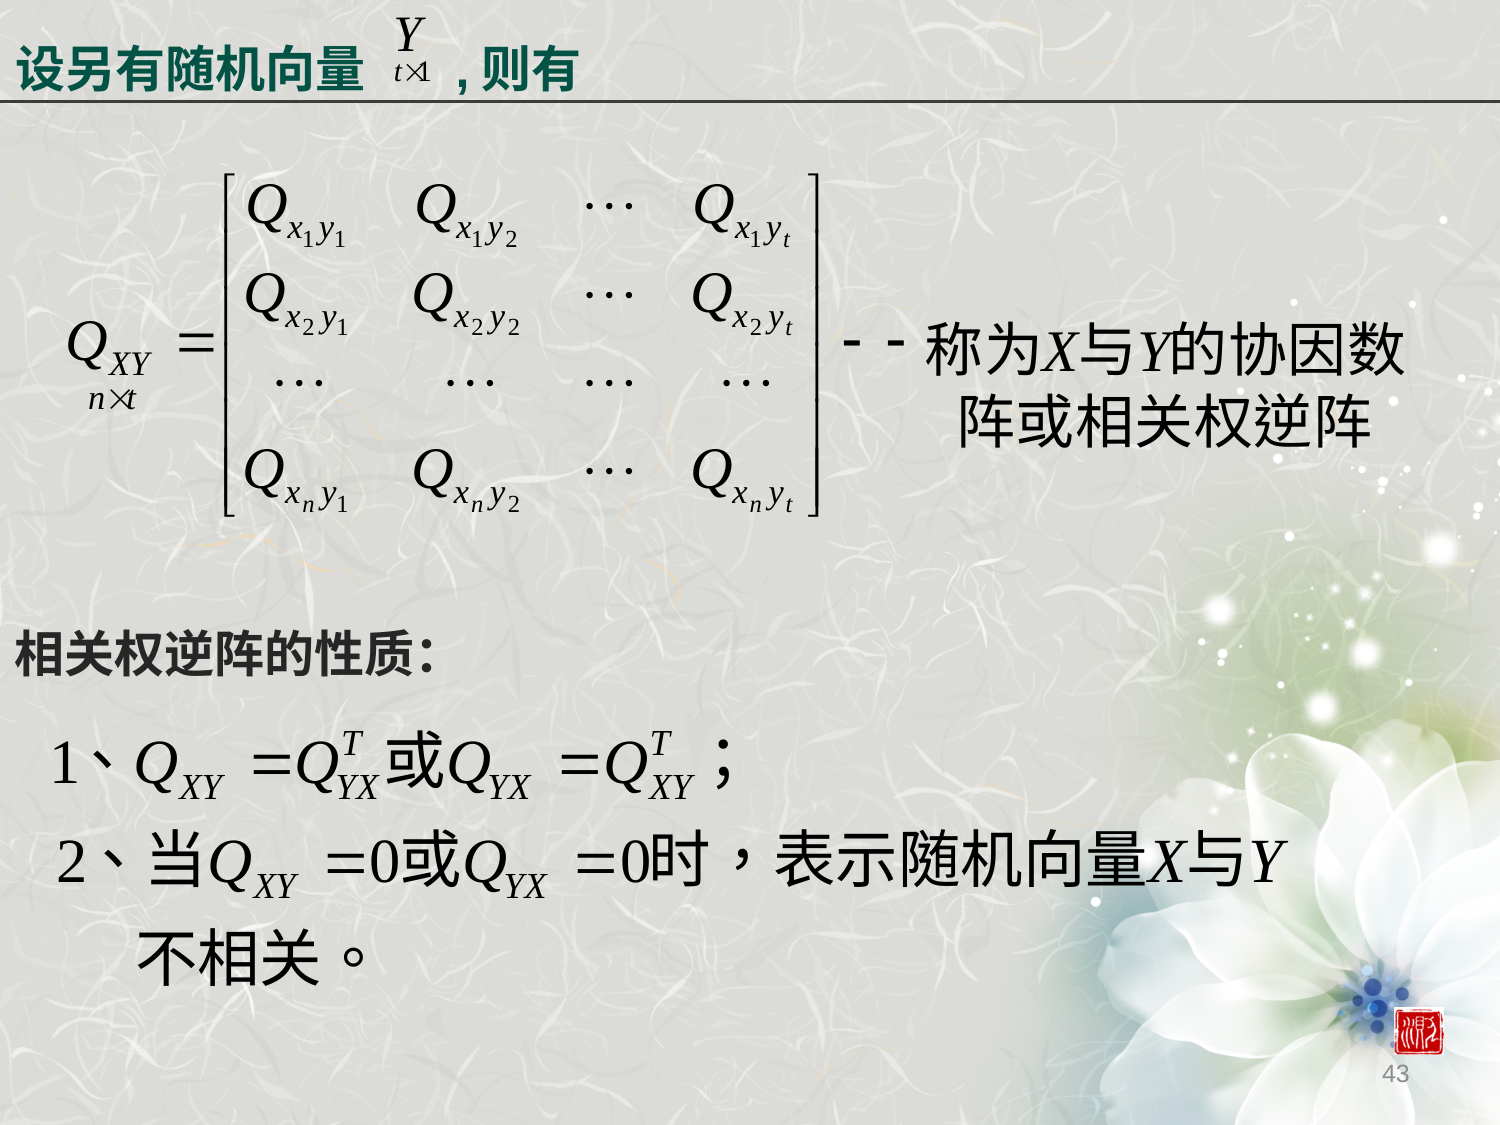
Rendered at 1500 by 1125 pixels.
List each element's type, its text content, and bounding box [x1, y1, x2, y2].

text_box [46, 714, 1302, 1009]
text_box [58, 163, 1415, 528]
picture [0, 575, 1500, 1125]
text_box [386, 0, 438, 94]
text_box 相关权逆阵的性质： [0, 597, 680, 691]
list 设另有随机向量 ,则有 [0, 0, 1500, 575]
slide_number 43 [1074, 1042, 1425, 1103]
